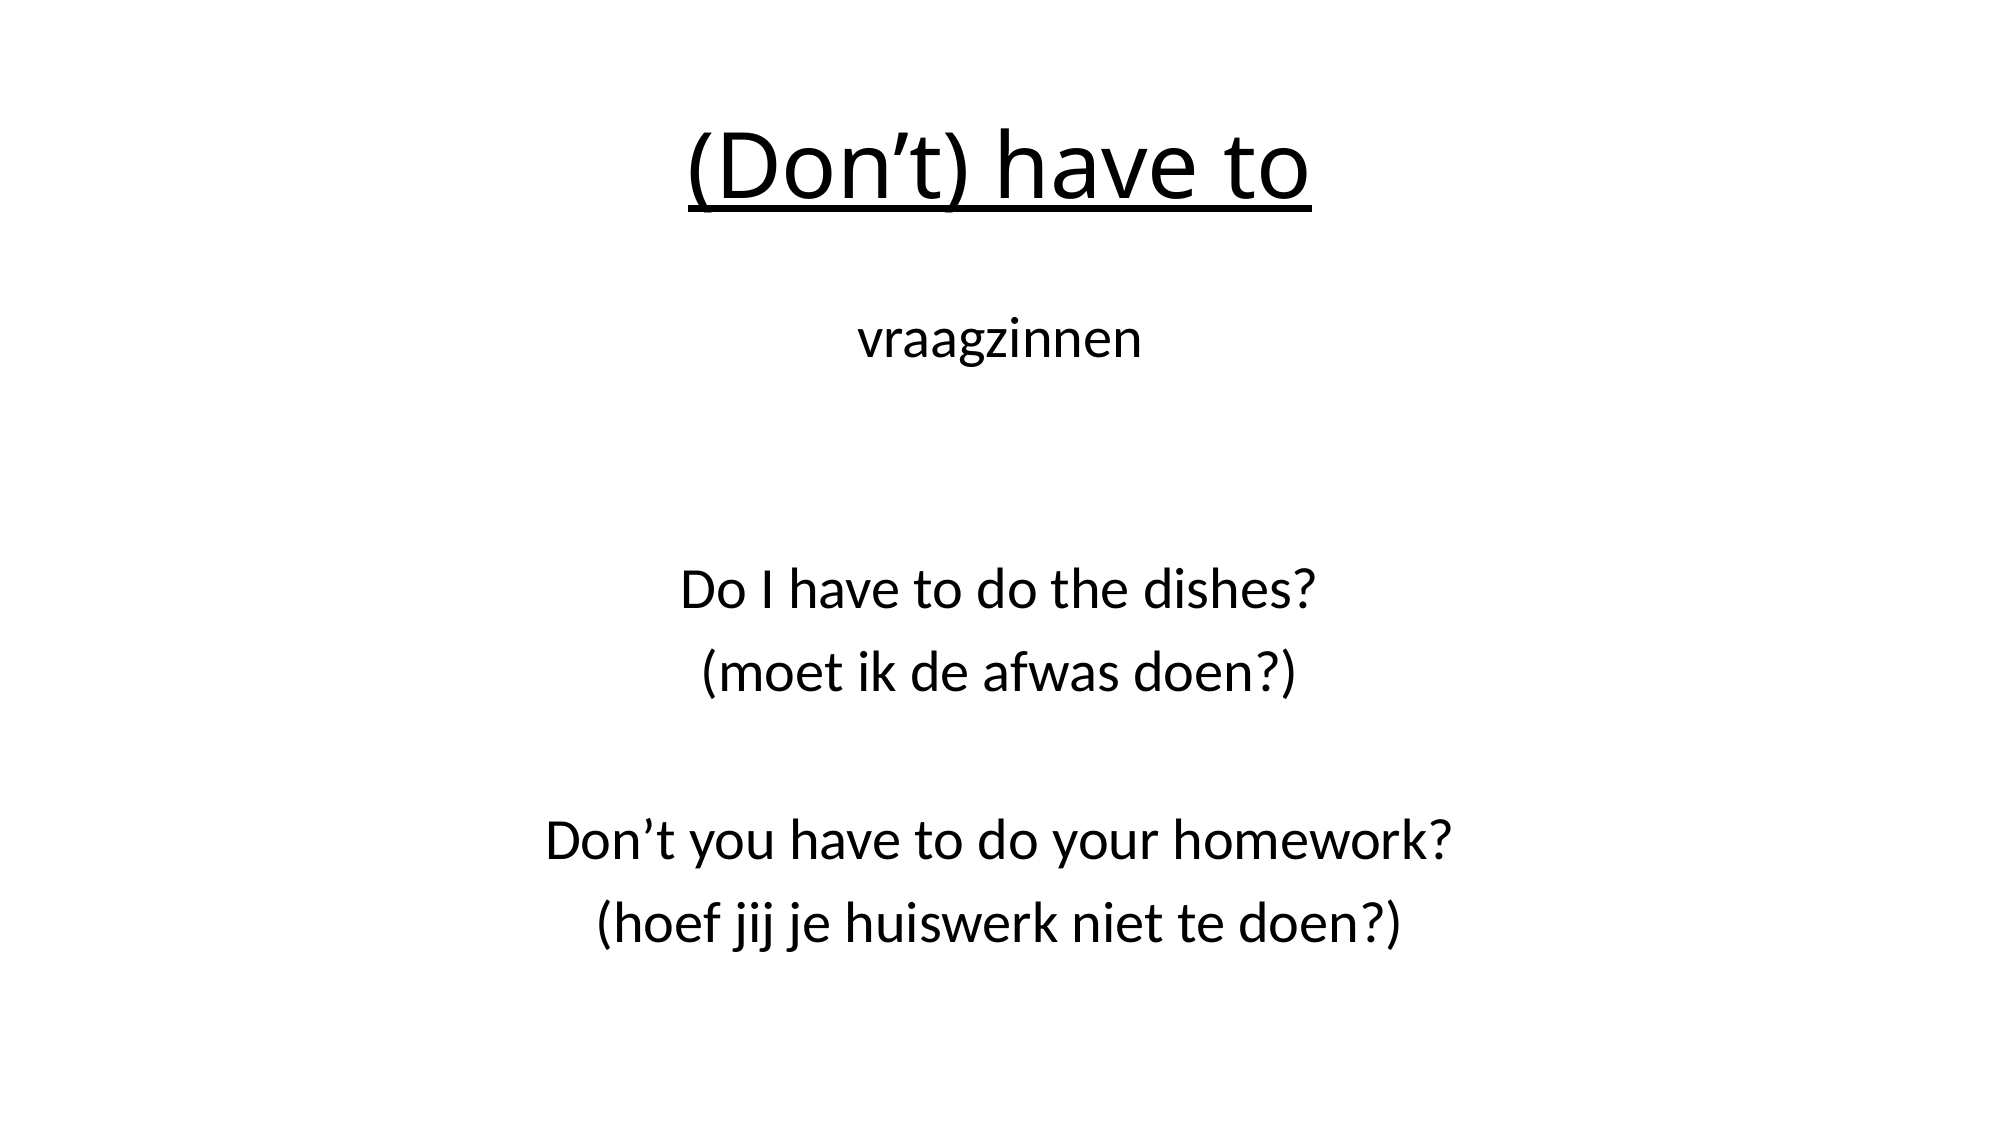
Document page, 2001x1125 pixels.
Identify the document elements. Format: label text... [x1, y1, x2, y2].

title (Don’t) have to [137, 59, 1863, 278]
list vraagzinnen Do I have to do the dishes? (moet ik de afwas doen?) Don’t you have to do your homework? (hoef jij je huiswerk niet te doen?) [137, 299, 1863, 1014]
